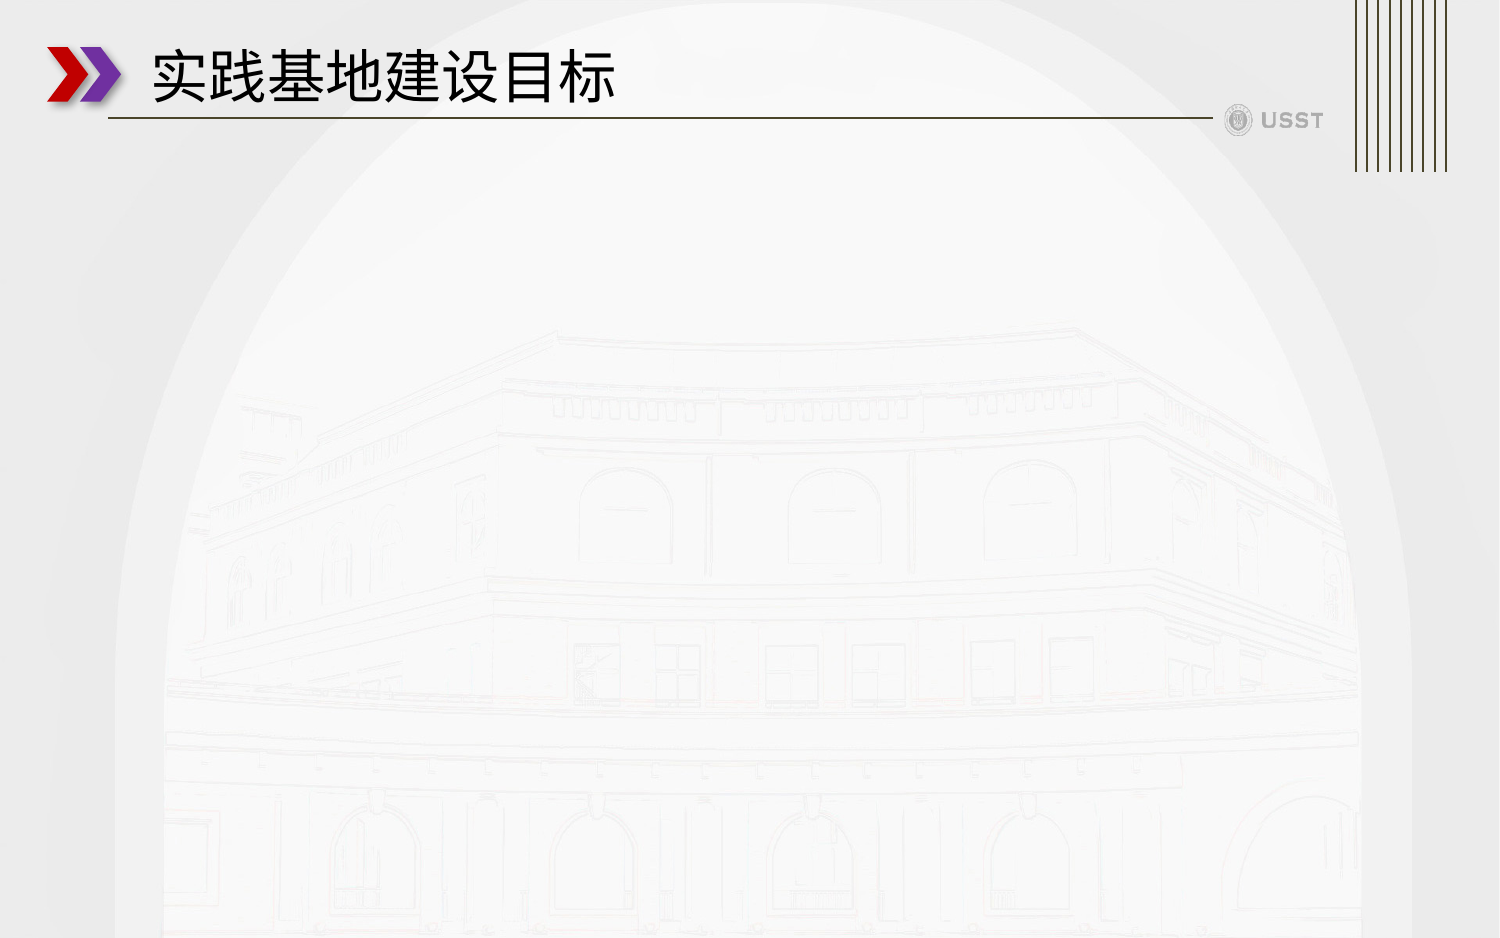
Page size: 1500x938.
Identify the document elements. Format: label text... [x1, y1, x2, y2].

picture [1436, 0, 1445, 31]
picture [1413, 0, 1422, 31]
picture [1379, 0, 1389, 31]
picture [1391, 0, 1400, 31]
picture [1402, 0, 1411, 31]
title 实践基地建设目标 [135, 31, 1489, 119]
picture [0, 0, 1500, 938]
picture [1424, 0, 1434, 31]
picture [1357, 0, 1366, 31]
picture [1368, 0, 1377, 31]
picture [1266, 119, 1273, 125]
